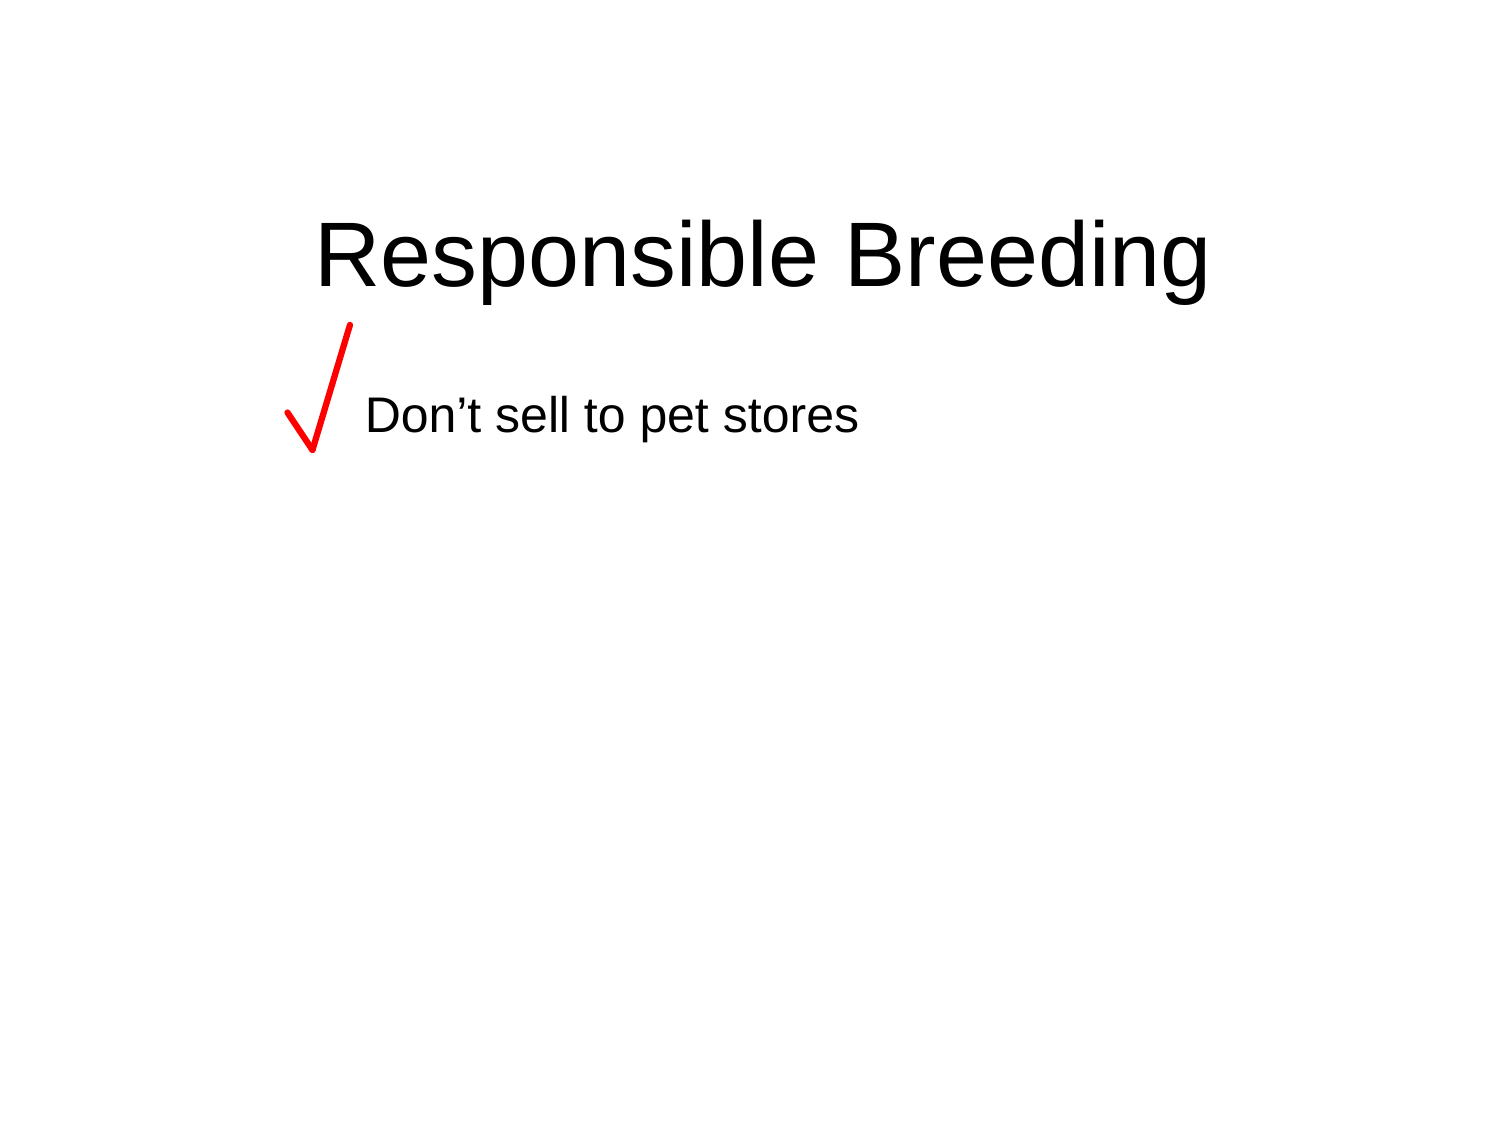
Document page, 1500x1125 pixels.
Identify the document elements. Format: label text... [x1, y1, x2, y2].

text_box Don’t sell to pet stores [354, 374, 1100, 450]
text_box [287, 412, 307, 451]
text_box Responsible Breeding [300, 187, 1250, 313]
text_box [312, 324, 351, 451]
